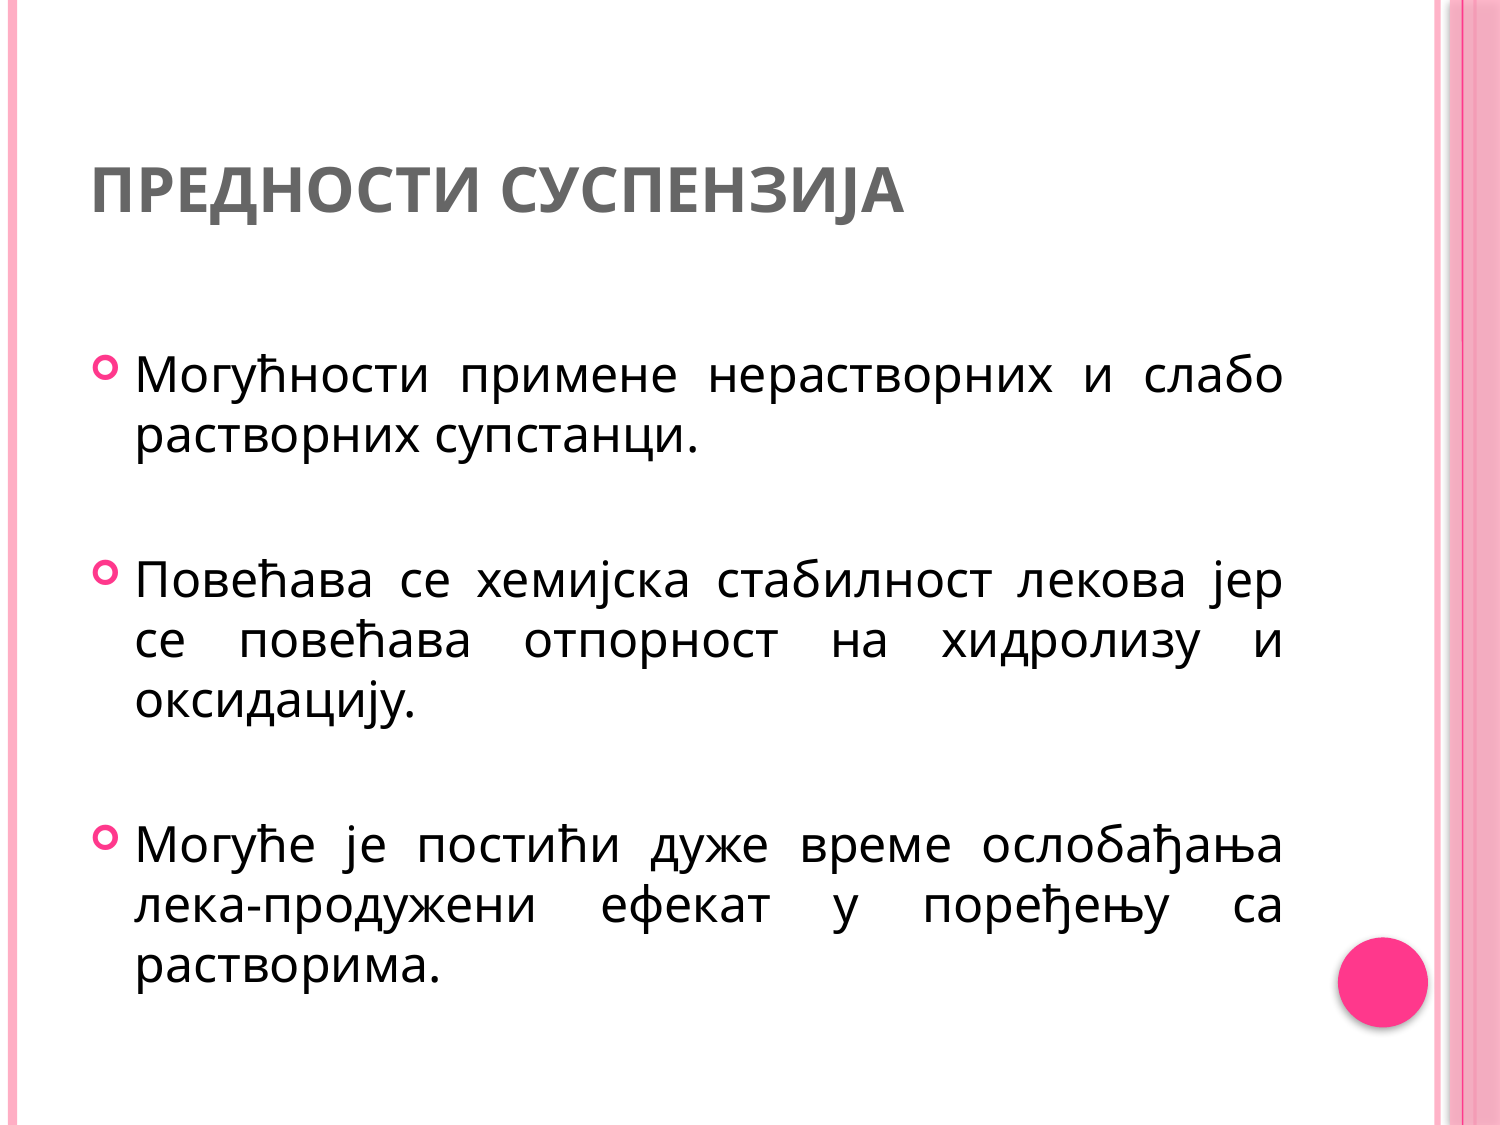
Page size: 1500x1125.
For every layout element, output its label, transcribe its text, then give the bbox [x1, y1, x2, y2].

title Предности суспензија [75, 45, 1300, 233]
list Могућности примене нерастворних и слабо растворних супстанци. Повећава се хемијска стабилност лекова јер се повећава отпорност на хидролизу и оксидацију. Могуће је постићи дуже време ослобађања лека-продужени ефекат у поређењу са растворима. [75, 262, 1300, 1062]
